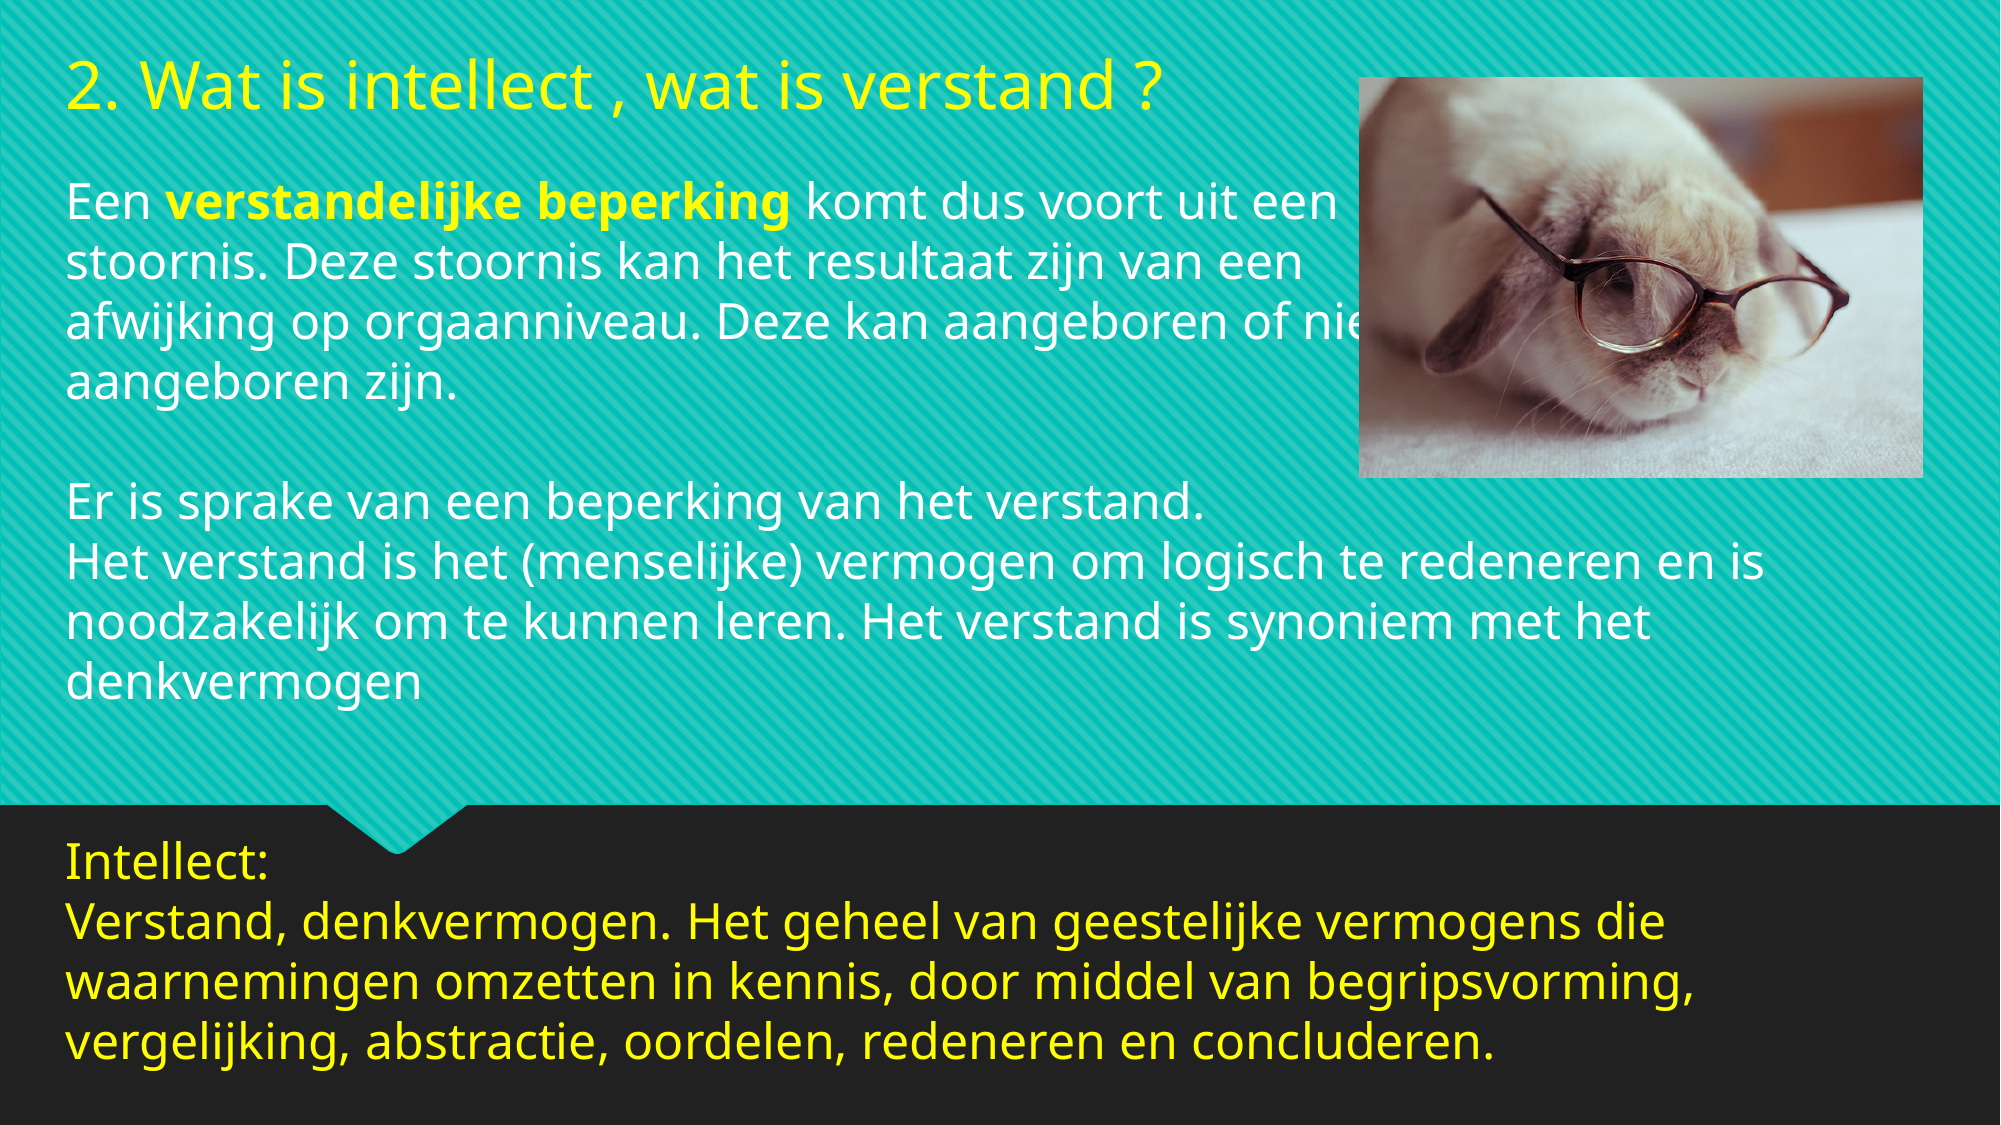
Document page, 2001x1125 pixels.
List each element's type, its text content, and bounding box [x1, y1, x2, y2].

text_box Een verstandelijke beperking komt dus voort uit een stoornis. Deze stoornis kan het resultaat zijn van een afwijking op orgaanniveau. Deze kan aangeboren of niet aangeboren zijn. Er is sprake van een beperking van het verstand. Het verstand is het (menselijke) vermogen om logisch te redeneren en is noodzakelijk om te kunnen leren. Het verstand is synoniem met het denkvermogen Intellect: Verstand, denkvermogen. Het geheel van geestelijke vermogens die waarnemingen omzetten in kennis, door middel van begripsvorming, vergelijking, abstractie, oordelen, redeneren en concluderen. [51, 162, 1869, 1125]
picture [1359, 76, 1923, 479]
text_box 2. Wat is intellect , wat is verstand ? [51, 35, 1250, 162]
